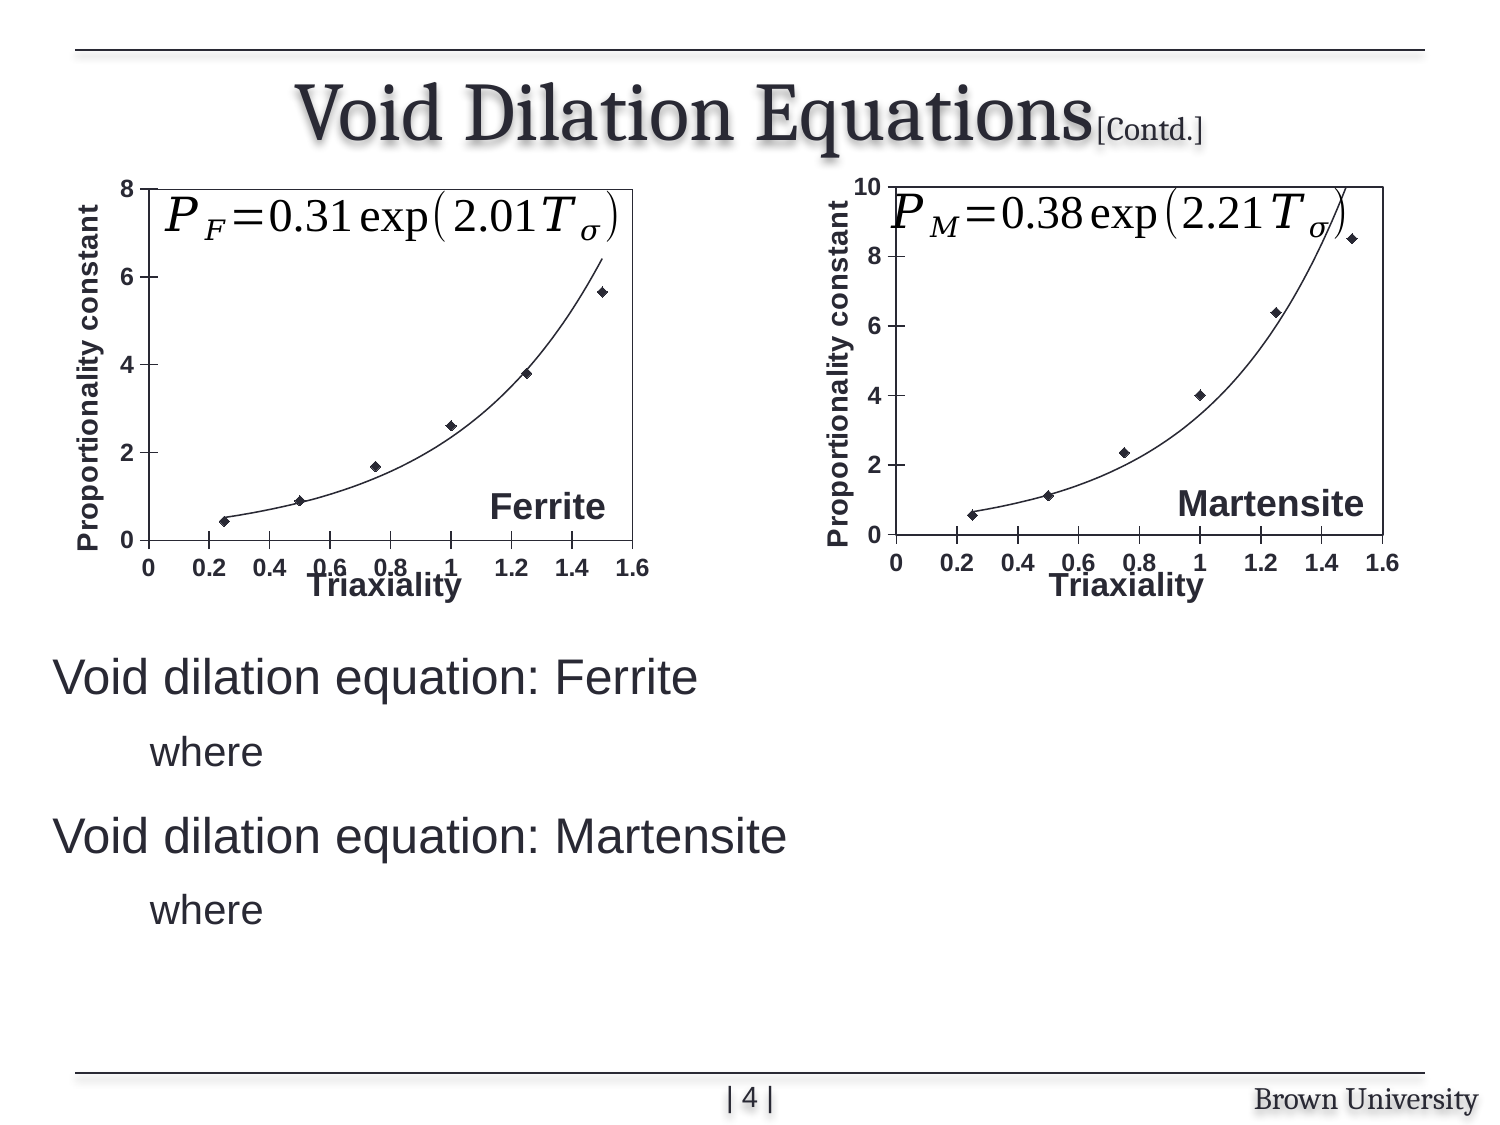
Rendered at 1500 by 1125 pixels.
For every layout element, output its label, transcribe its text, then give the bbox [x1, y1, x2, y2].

text_box Void dilation equation: Ferrite [37, 637, 800, 712]
text_box Void dilation equation: Martensite [37, 795, 988, 871]
chart [62, 162, 663, 613]
slide_number | 3 | [662, 1071, 838, 1125]
list Void Dilation Equations[Contd.] [0, 50, 1500, 125]
chart [812, 162, 1413, 613]
